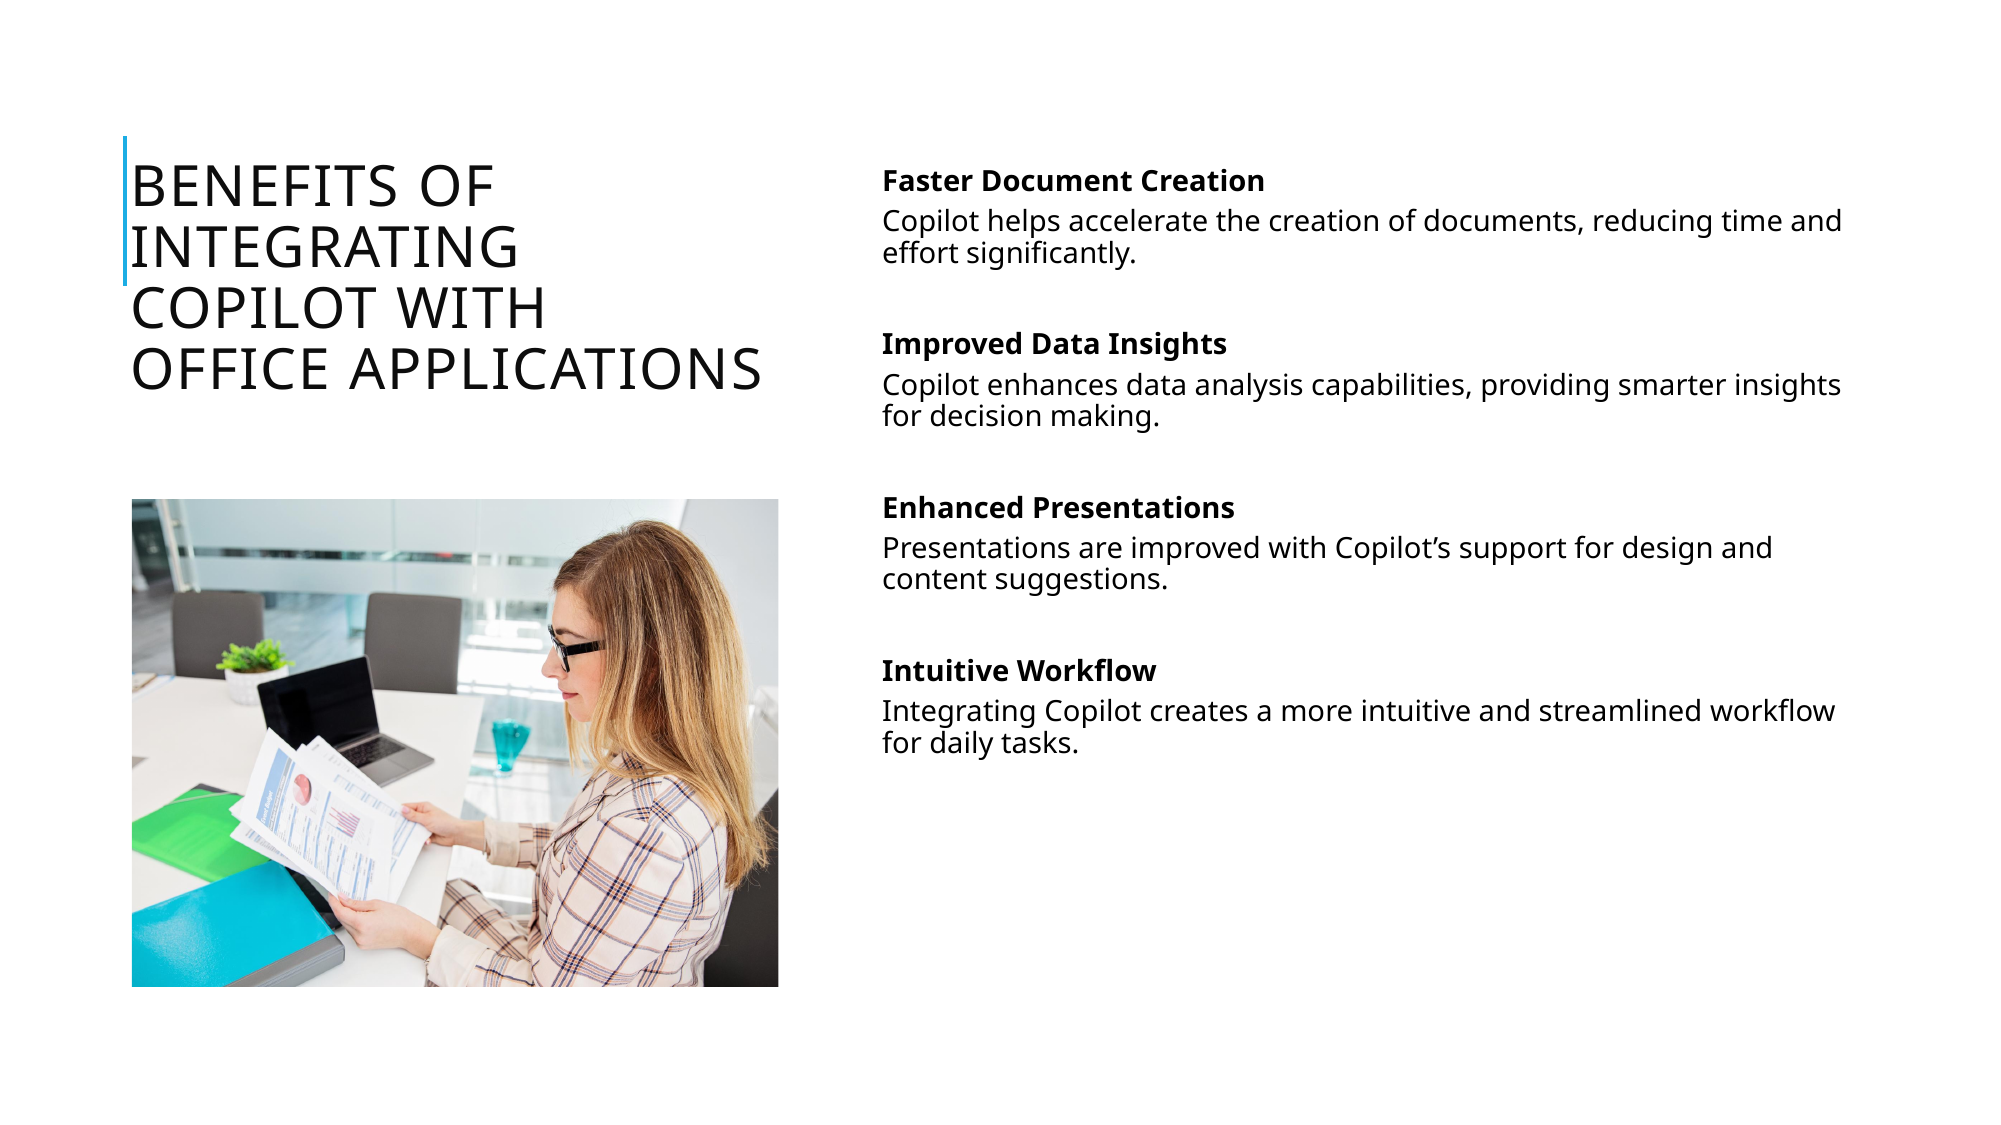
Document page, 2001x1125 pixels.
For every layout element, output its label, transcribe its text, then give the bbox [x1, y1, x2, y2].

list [131, 499, 779, 988]
list Faster Document Creation Copilot helps accelerate the creation of documents, reducing time and effort significantly. Improved Data Insights Copilot enhances data analysis capabilities, providing smarter insights for decision making. Enhanced Presentations Presentations are improved with Copilot’s support for design and content suggestions. Intuitive Workflow Integrating Copilot creates a more intuitive and streamlined workflow for daily tasks. [874, 158, 1883, 981]
title Benefits of Integrating Copilot with Office Applications [115, 149, 779, 467]
